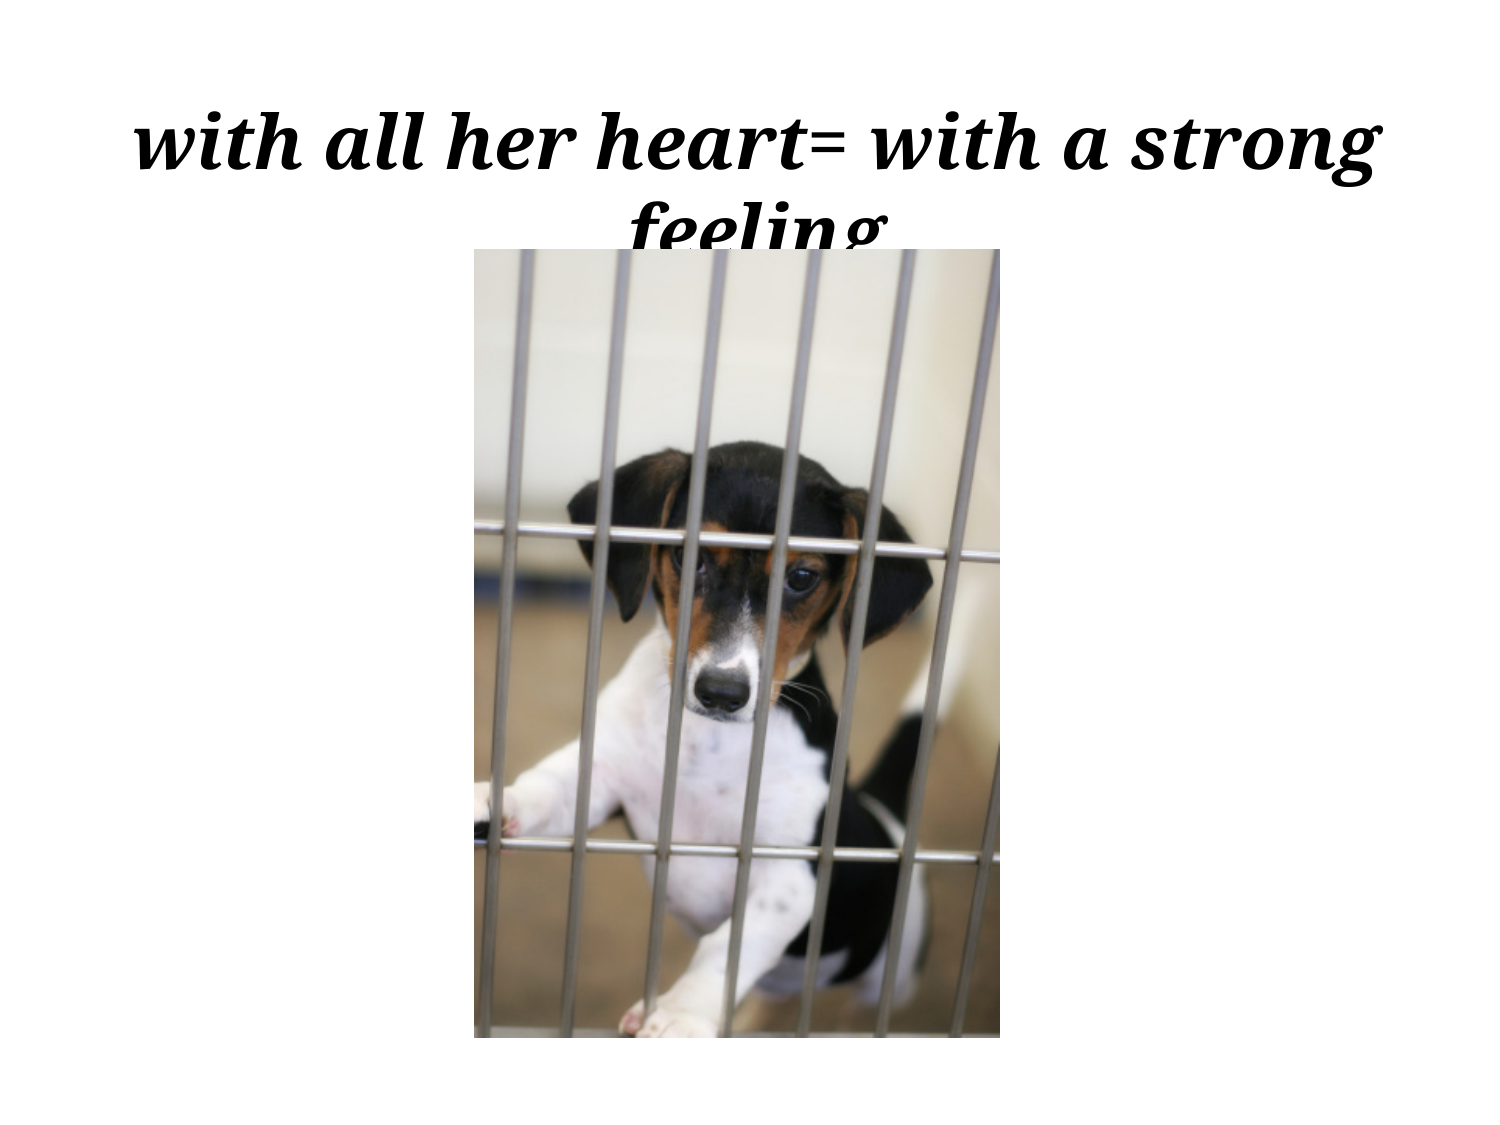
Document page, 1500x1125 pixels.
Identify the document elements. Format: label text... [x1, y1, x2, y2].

text_box with all her heart= with a strong feeling [62, 87, 1450, 283]
picture [474, 249, 1001, 1038]
